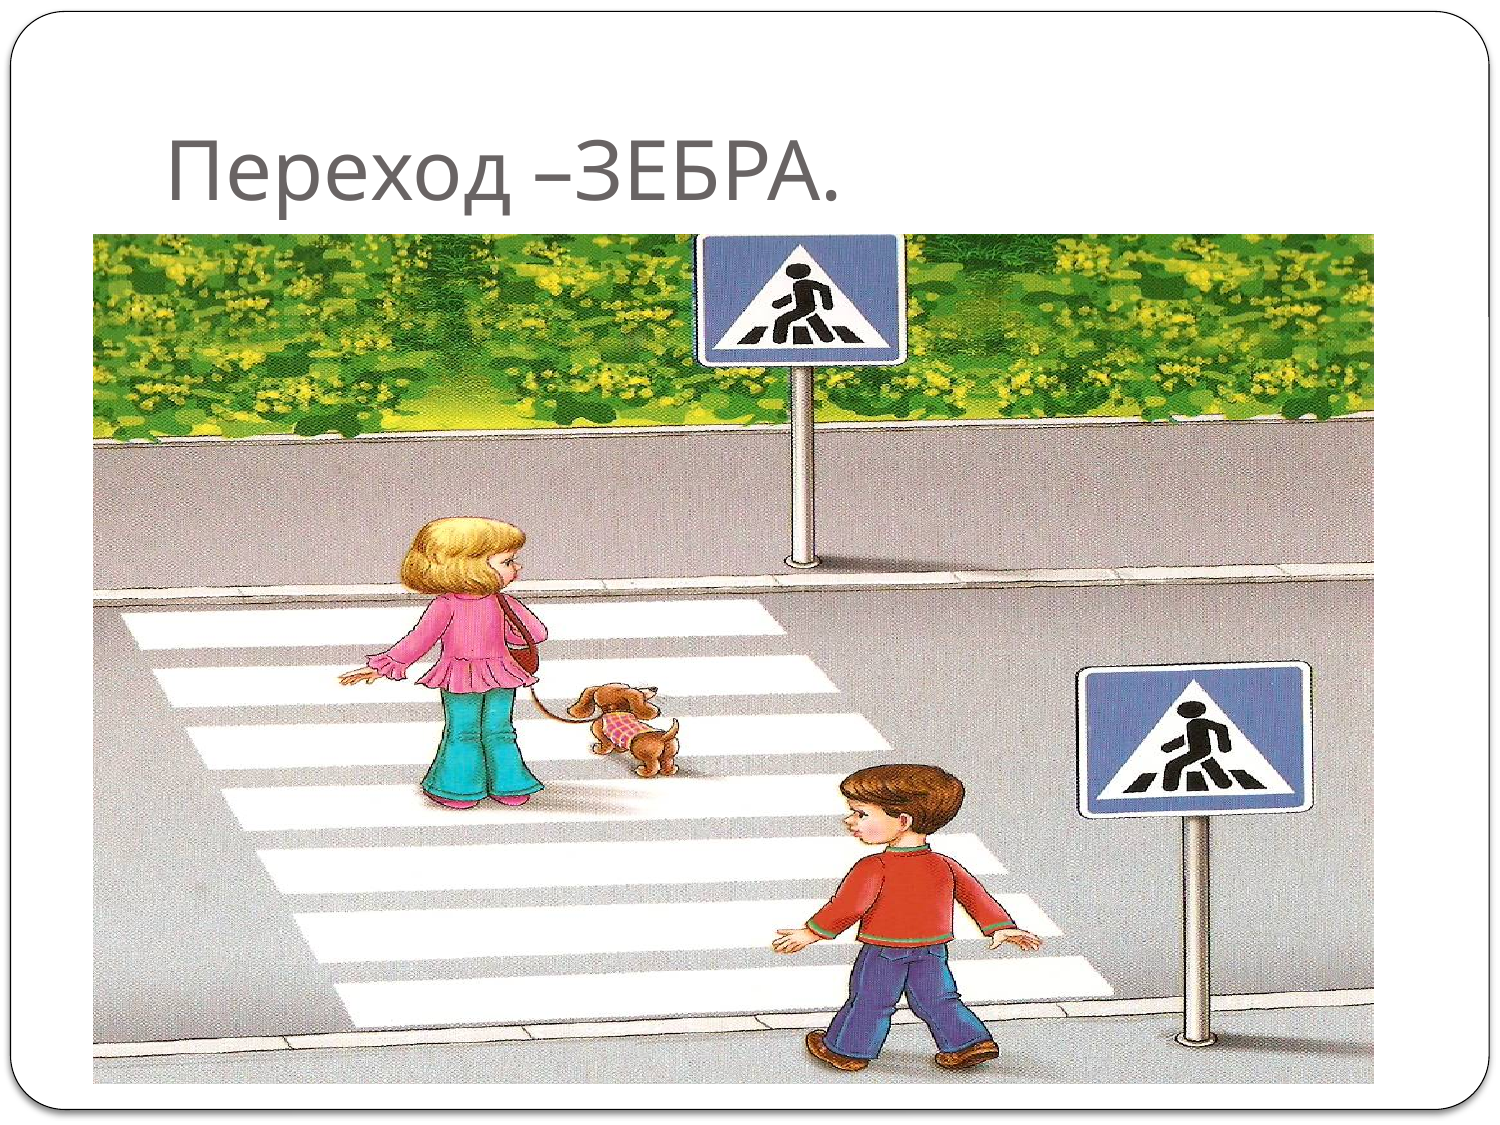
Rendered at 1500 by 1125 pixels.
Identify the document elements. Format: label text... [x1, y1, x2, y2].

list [93, 234, 1374, 1084]
title Переход –ЗЕБРА. [150, 45, 1425, 233]
